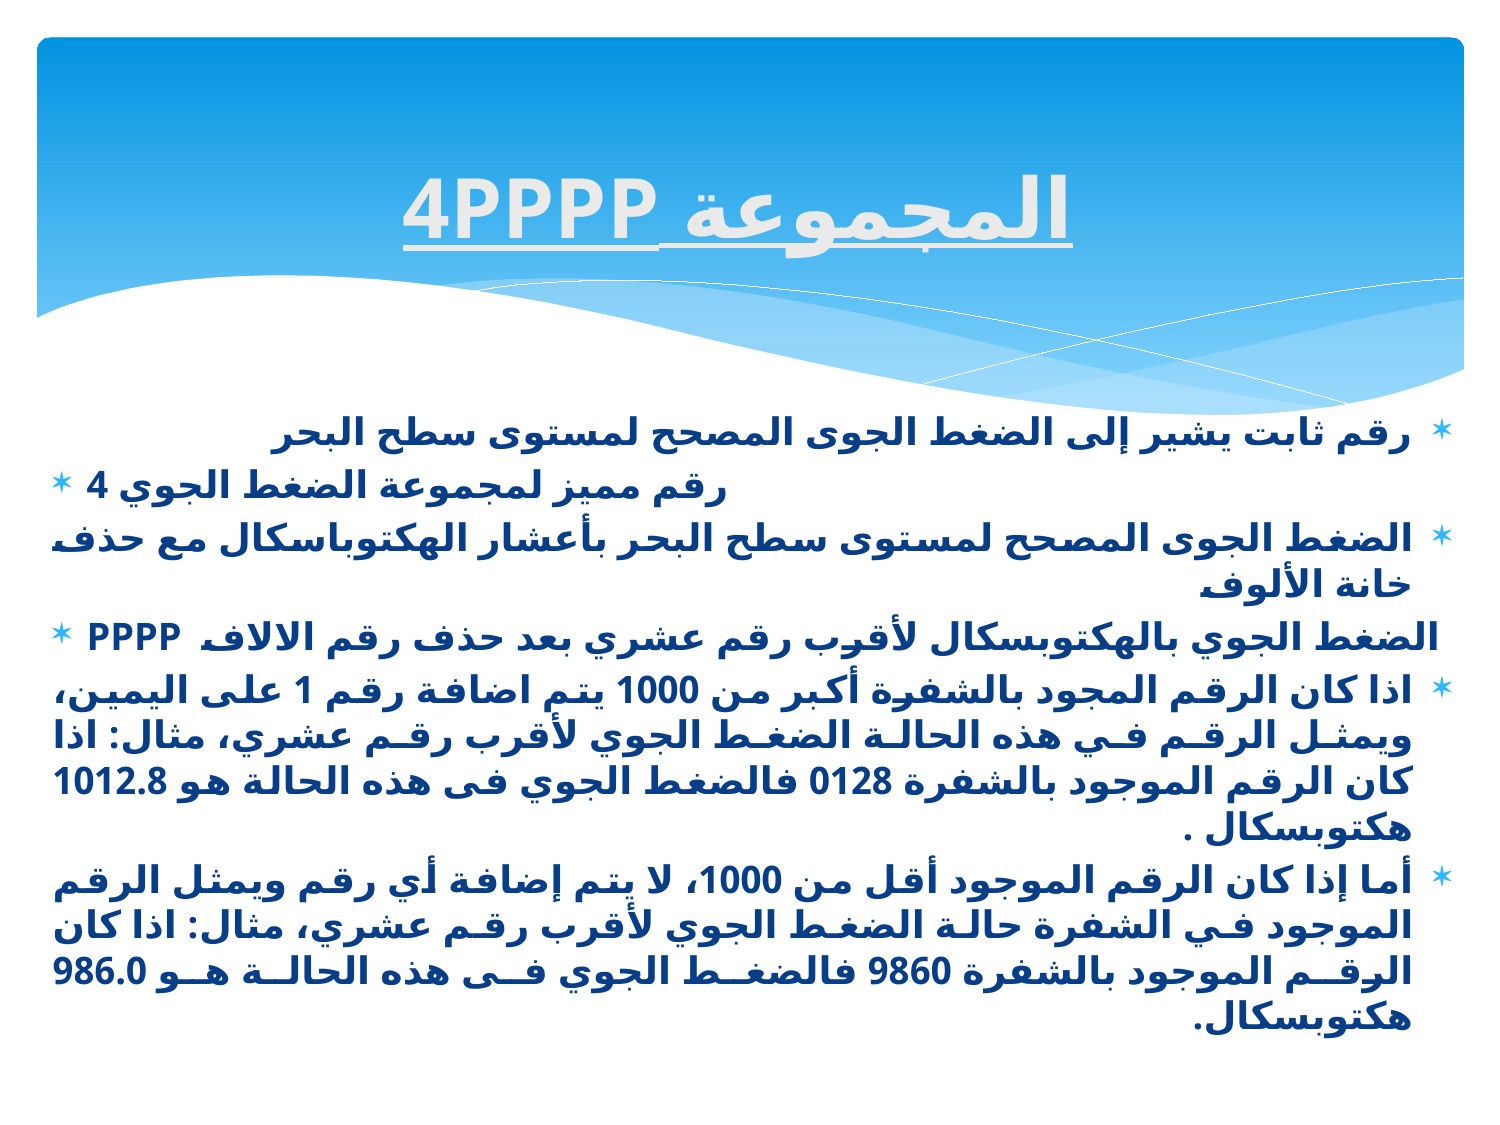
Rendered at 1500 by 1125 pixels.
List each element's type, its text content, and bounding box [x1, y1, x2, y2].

title المجموعة 4PPPP [75, 41, 1425, 363]
list رقم ثابت يشير إلى الضغط الجوى المصحح لمستوى سطح البحر 4 رقم مميز لمجموعة الضغط الجوي الضغط الجوى المصحح لمستوى سطح البحر بأعشار الهكتوباسكال مع حذف خانة الألوف PPPP الضغط الجوي بالهكتوبسكال لأقرب رقم عشري بعد حذف رقم الالاف اذا كان الرقم المجود بالشفرة أكبر من 1000 يتم اضافة رقم 1 على اليمين، ويمثل الرقم في هذه الحالة الضغط الجوي لأقرب رقم عشري، مثال: اذا كان الرقم الموجود بالشفرة 0128 فالضغط الجوي فى هذه الحالة هو 1012.8 هكتوبسكال . أما إذا كان الرقم الموجود أقل من 1000، لا يتم إضافة أي رقم ويمثل الرقم الموجود في الشفرة حالة الضغط الجوي لأقرب رقم عشري، مثال: اذا كان الرقم الموجود بالشفرة 9860 فالضغط الجوي فى هذه الحالة هو 986.0 هكتوبسكال. [37, 399, 1463, 1088]
